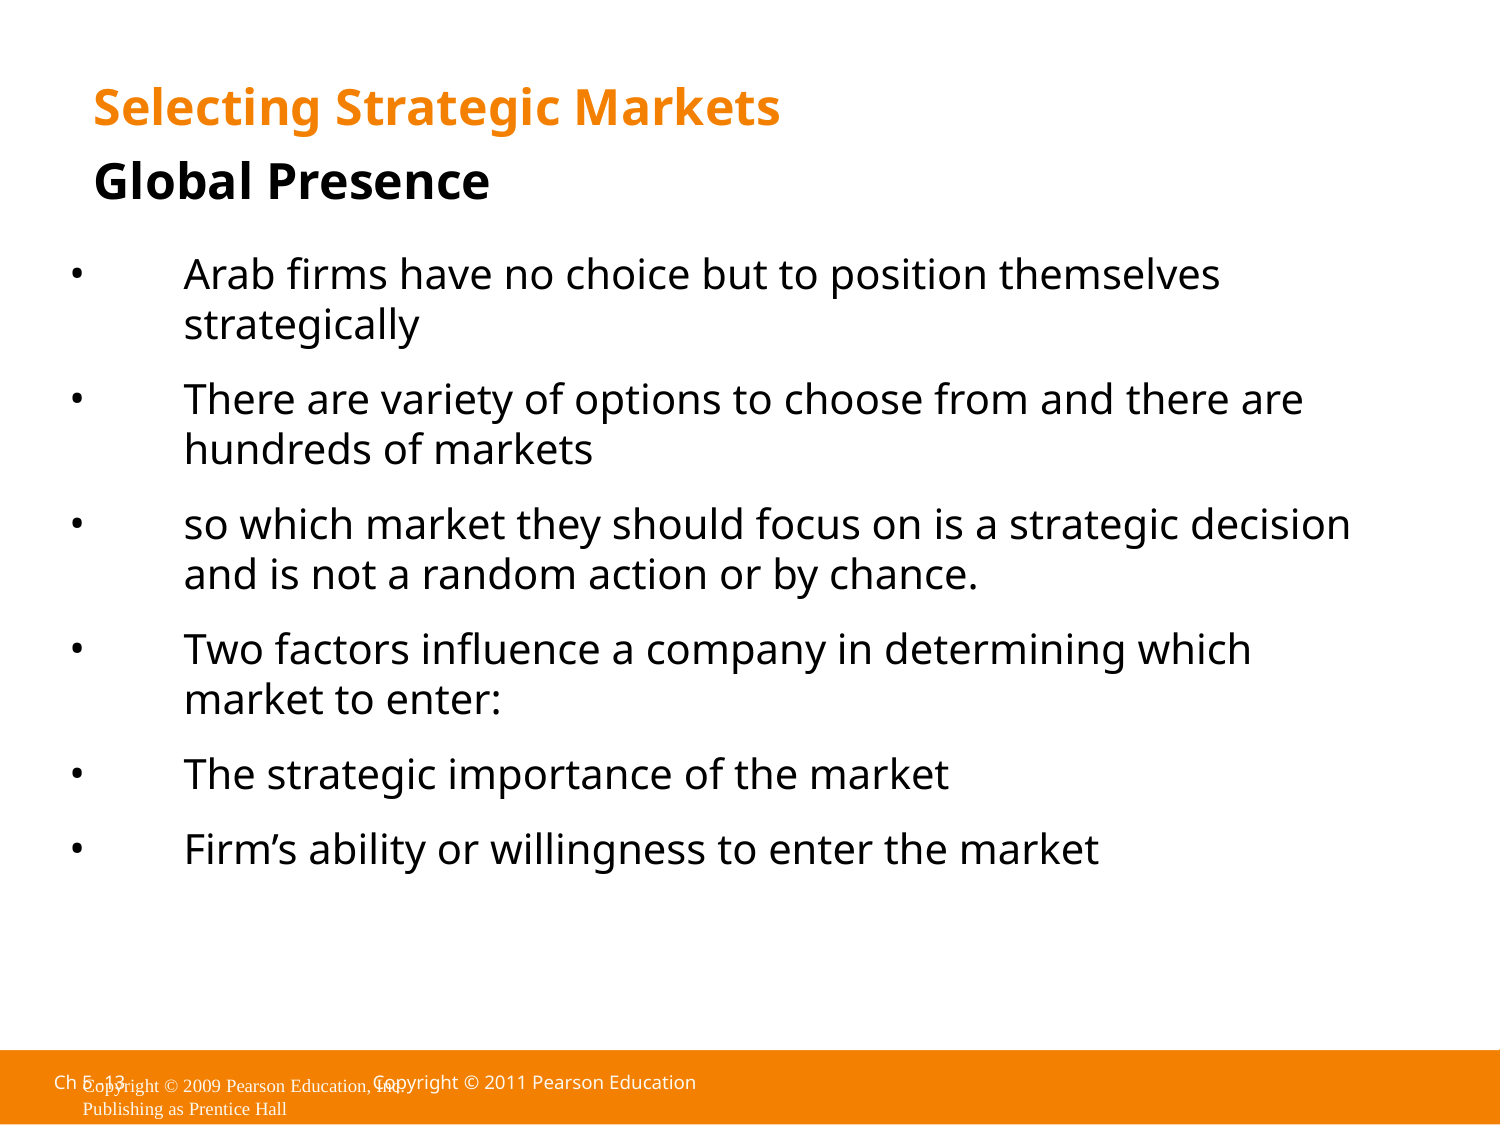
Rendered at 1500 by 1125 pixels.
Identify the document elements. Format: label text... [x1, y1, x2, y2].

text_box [62, 247, 1371, 873]
text_box Global Presence [87, 149, 1296, 210]
text_box Selecting Strategic Markets [87, 74, 1346, 136]
picture [1248, 1042, 1500, 1124]
text_box [0, 1050, 1500, 1125]
text_box Copyright © 2011 Pearson Education [233, 1070, 703, 1093]
text_box Ch 5 -13 [47, 1070, 171, 1093]
text_box Copyright © 2009 Pearson Education, Inc. Publishing as Prentice Hall [82, 1073, 908, 1119]
